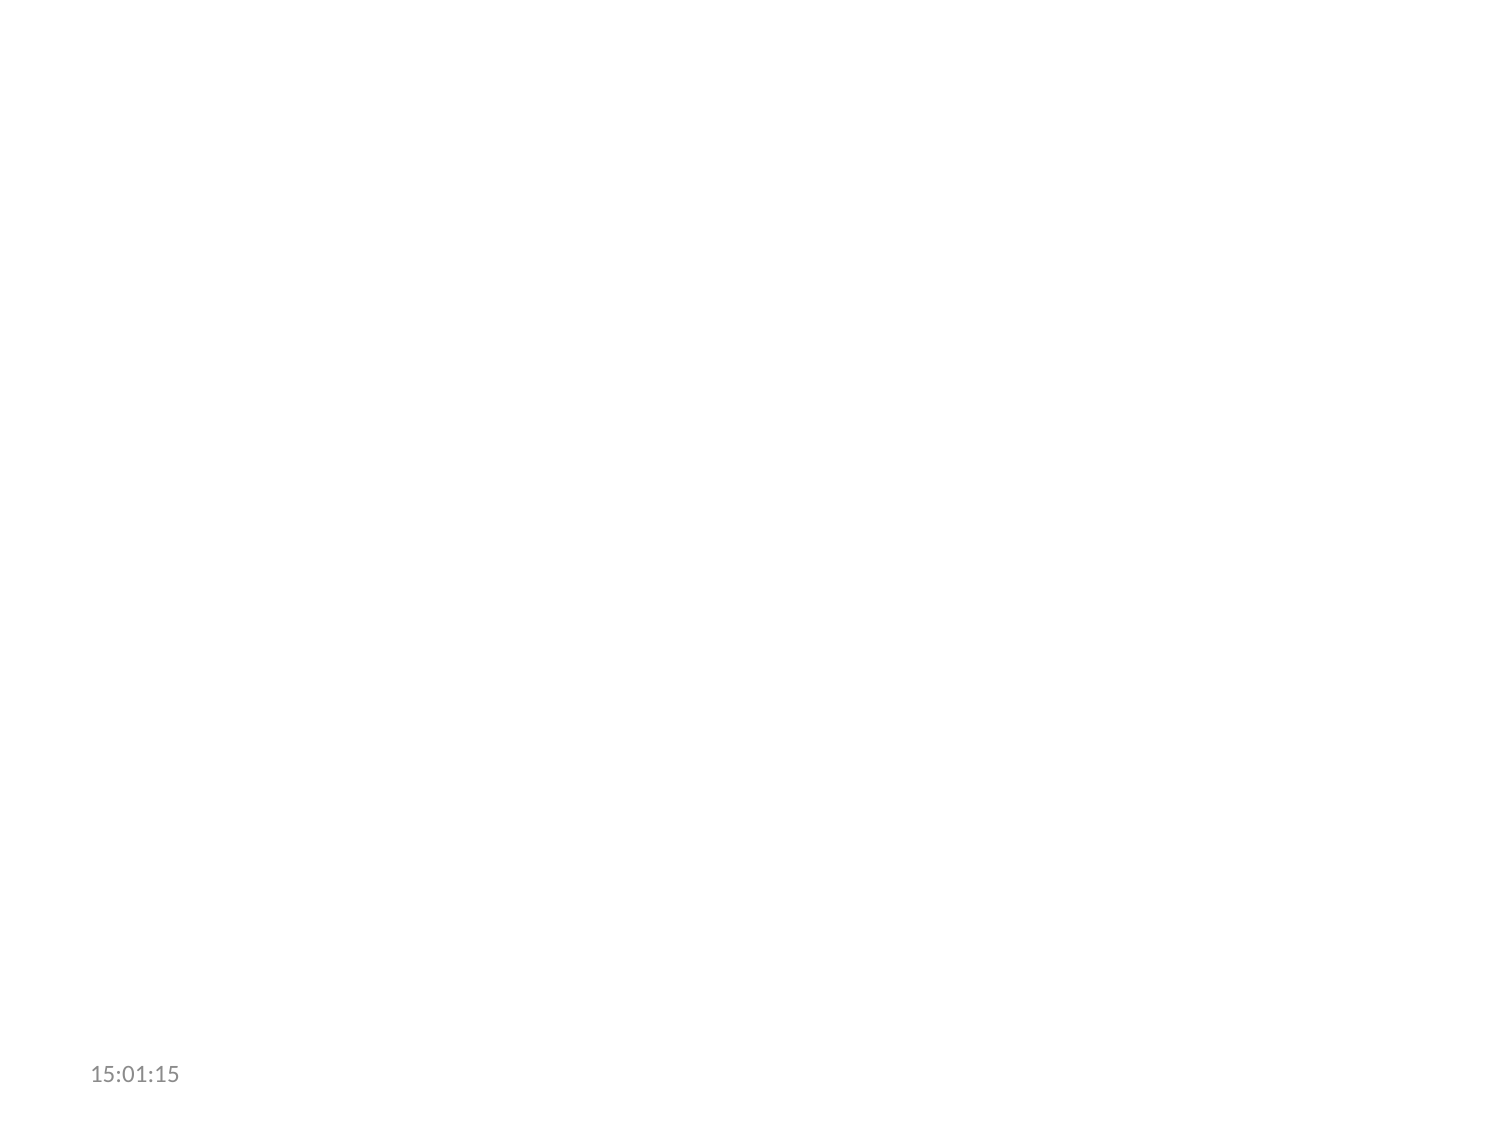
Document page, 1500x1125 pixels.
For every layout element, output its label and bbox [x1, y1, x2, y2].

slide_number [75, 1042, 425, 1103]
